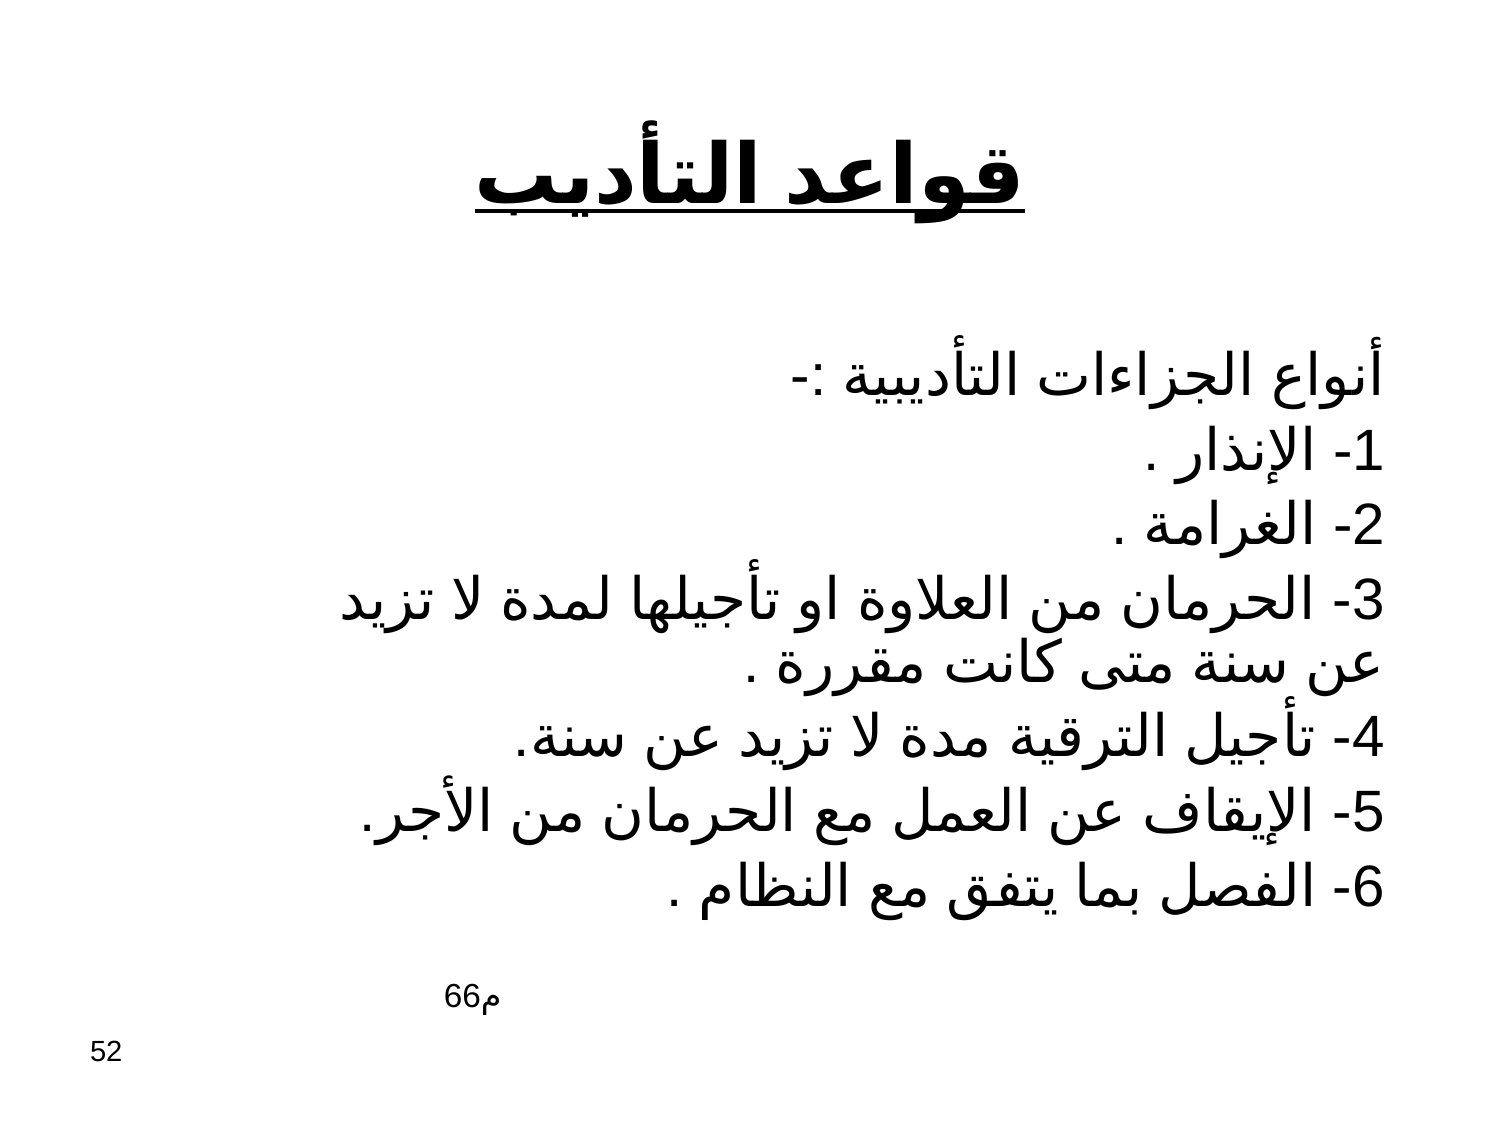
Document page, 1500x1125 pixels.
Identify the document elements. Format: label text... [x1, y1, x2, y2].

subtitle أنواع الجزاءات التأديبية :- 1- الإنذار . 2- الغرامة . 3- الحرمان من العلاوة او تأجيلها لمدة لا تزيد عن سنة متى كانت مقررة . 4- تأجيل الترقية مدة لا تزيد عن سنة. 5- الإيقاف عن العمل مع الحرمان من الأجر. 6- الفصل بما يتفق مع النظام . م66 [237, 337, 1401, 951]
title قواعد التأديب [112, 49, 1388, 292]
slide_number 52 [74, 1024, 426, 1103]
